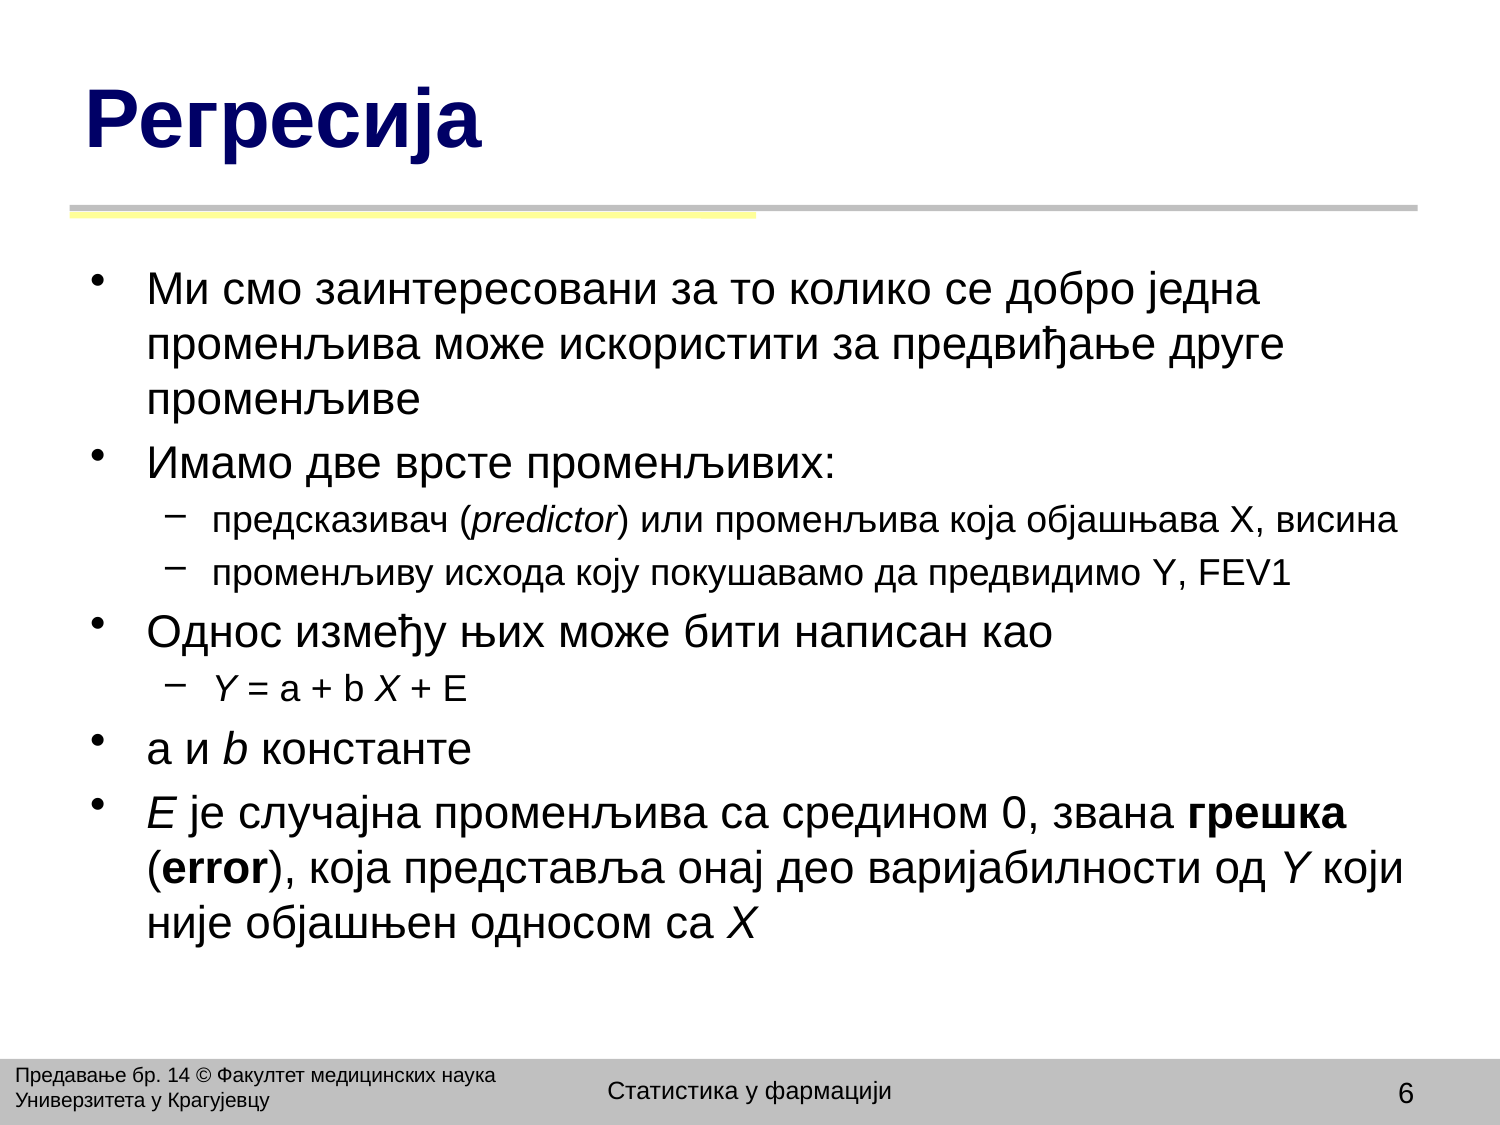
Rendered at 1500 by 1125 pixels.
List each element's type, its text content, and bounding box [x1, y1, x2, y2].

list Ми смо заинтересовани за то колико се добро једна променљива може искористити за предвиђање друге променљиве Имамо две врсте променљивих: предсказивач (predictor) или променљива која објашњава X, висина променљиву исхода коју покушавамо да предвидимо Y, FEV1 Oднос између њих може бити написан као Y = а + b X + E а и b константе Е је случајна променљива са средином 0, звана грешка (error), која представља онај део варијабилности од Y који није објашњен односом са X [74, 250, 1426, 1027]
slide_number Предавање бр. 14 © Факултет медицинских наука Универзитета у Крагујевцу [0, 1053, 622, 1108]
title Регресија [69, 19, 1426, 208]
slide_number 6 [1079, 1066, 1430, 1125]
footer Статистика у фармацији [512, 1066, 988, 1125]
